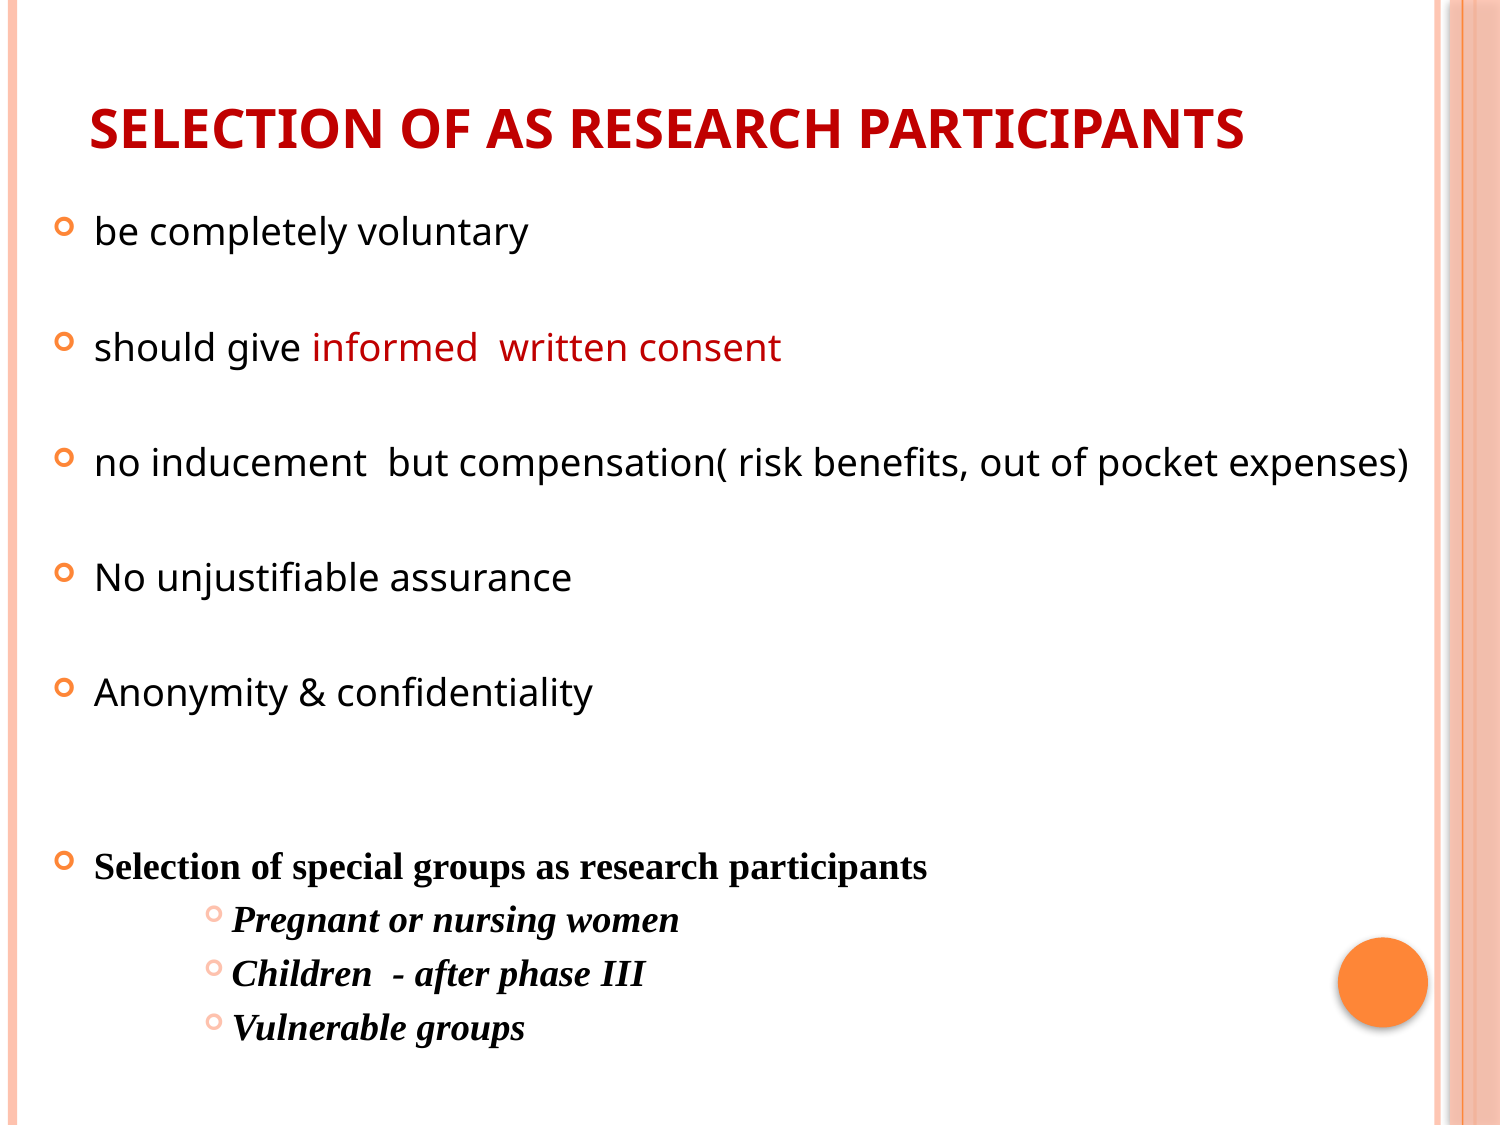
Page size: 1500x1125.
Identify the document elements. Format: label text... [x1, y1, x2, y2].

list be completely voluntary should give informed written consent no inducement but compensation( risk benefits, out of pocket expenses) No unjustifiable assurance Anonymity & confidentiality Selection of special groups as research participants Pregnant or nursing women Children - after phase III Vulnerable groups [37, 200, 1500, 1062]
title Selection of as research participants [75, 45, 1300, 200]
